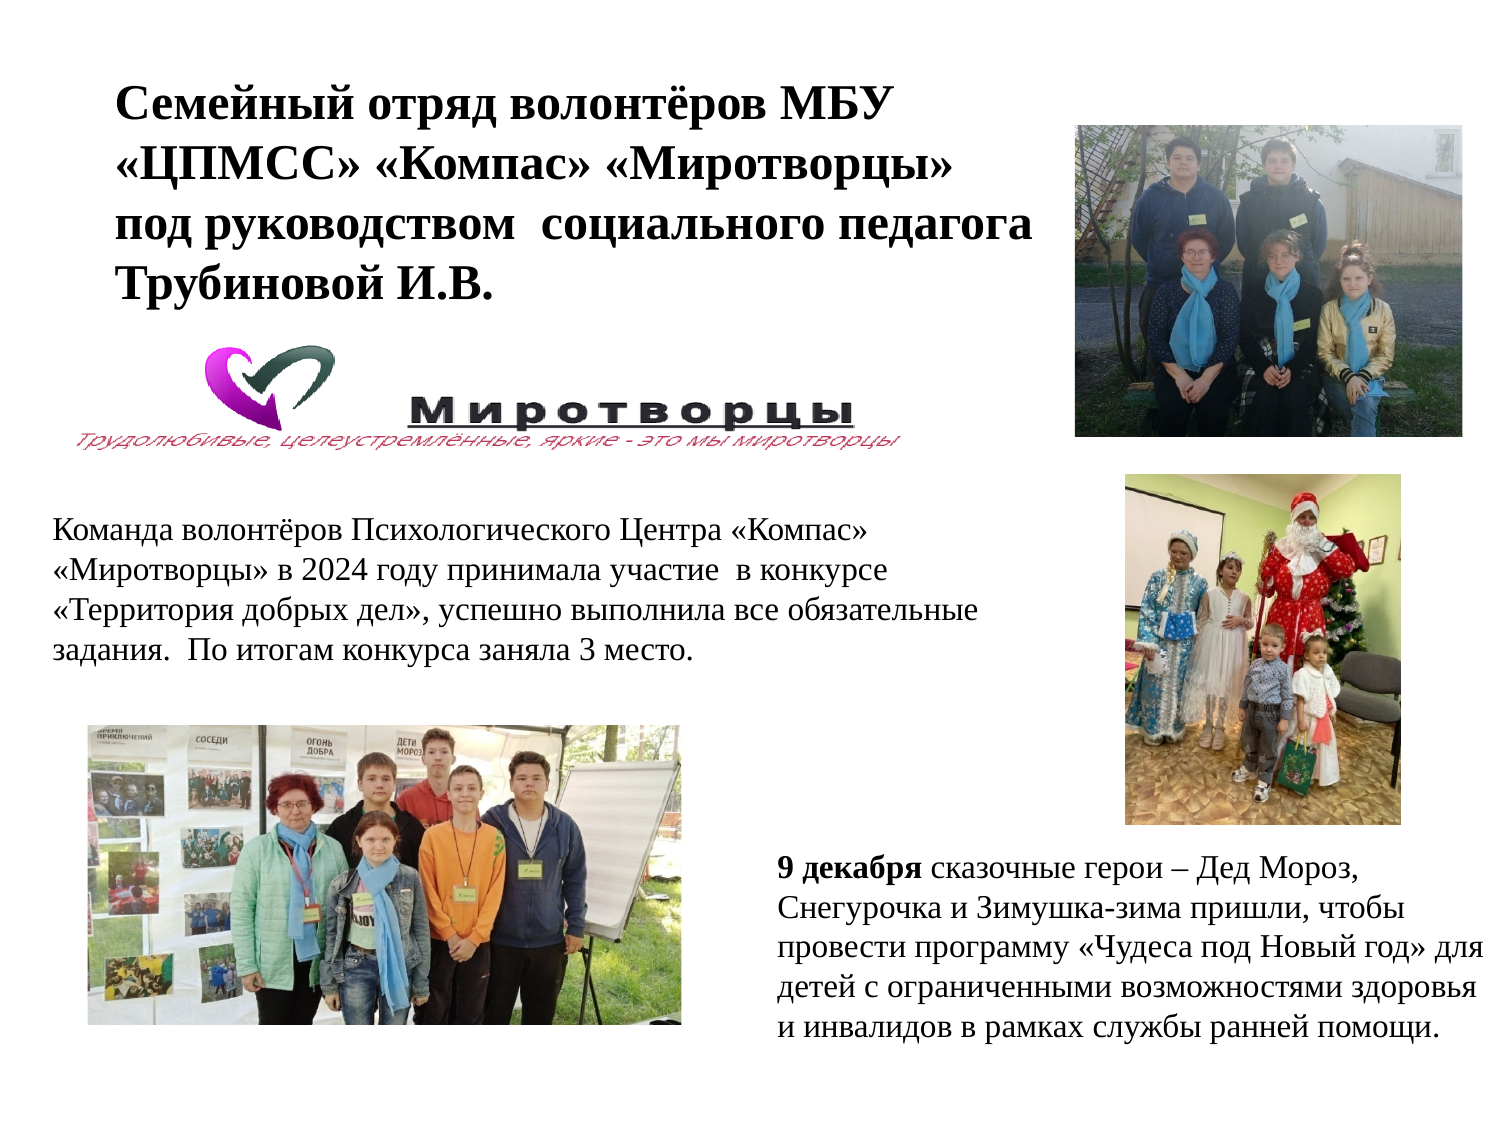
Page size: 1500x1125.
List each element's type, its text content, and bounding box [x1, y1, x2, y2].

picture [1074, 124, 1463, 438]
text_box Семейный отряд волонтёров МБУ «ЦПМСС» «Компас» «Миротворцы» под руководством социального педагога Трубиновой И.В. [99, 62, 1063, 378]
text_box 9 декабря сказочные герои – Дед Мороз, Снегурочка и Зимушка-зима пришли, чтобы провести программу «Чудеса под Новый год» для детей с ограниченными возможностями здоровья и инвалидов в рамках службы ранней помощи. [762, 837, 1500, 1052]
text_box Команда волонтёров Психологического Центра «Компас» «Миротворцы» в 2024 году принимала участие в конкурсе «Территория добрых дел», успешно выполнила все обязательные задания. По итогам конкурса заняла 3 место. [37, 499, 1050, 675]
picture [1124, 474, 1402, 826]
picture [87, 724, 682, 1026]
picture [49, 212, 926, 576]
